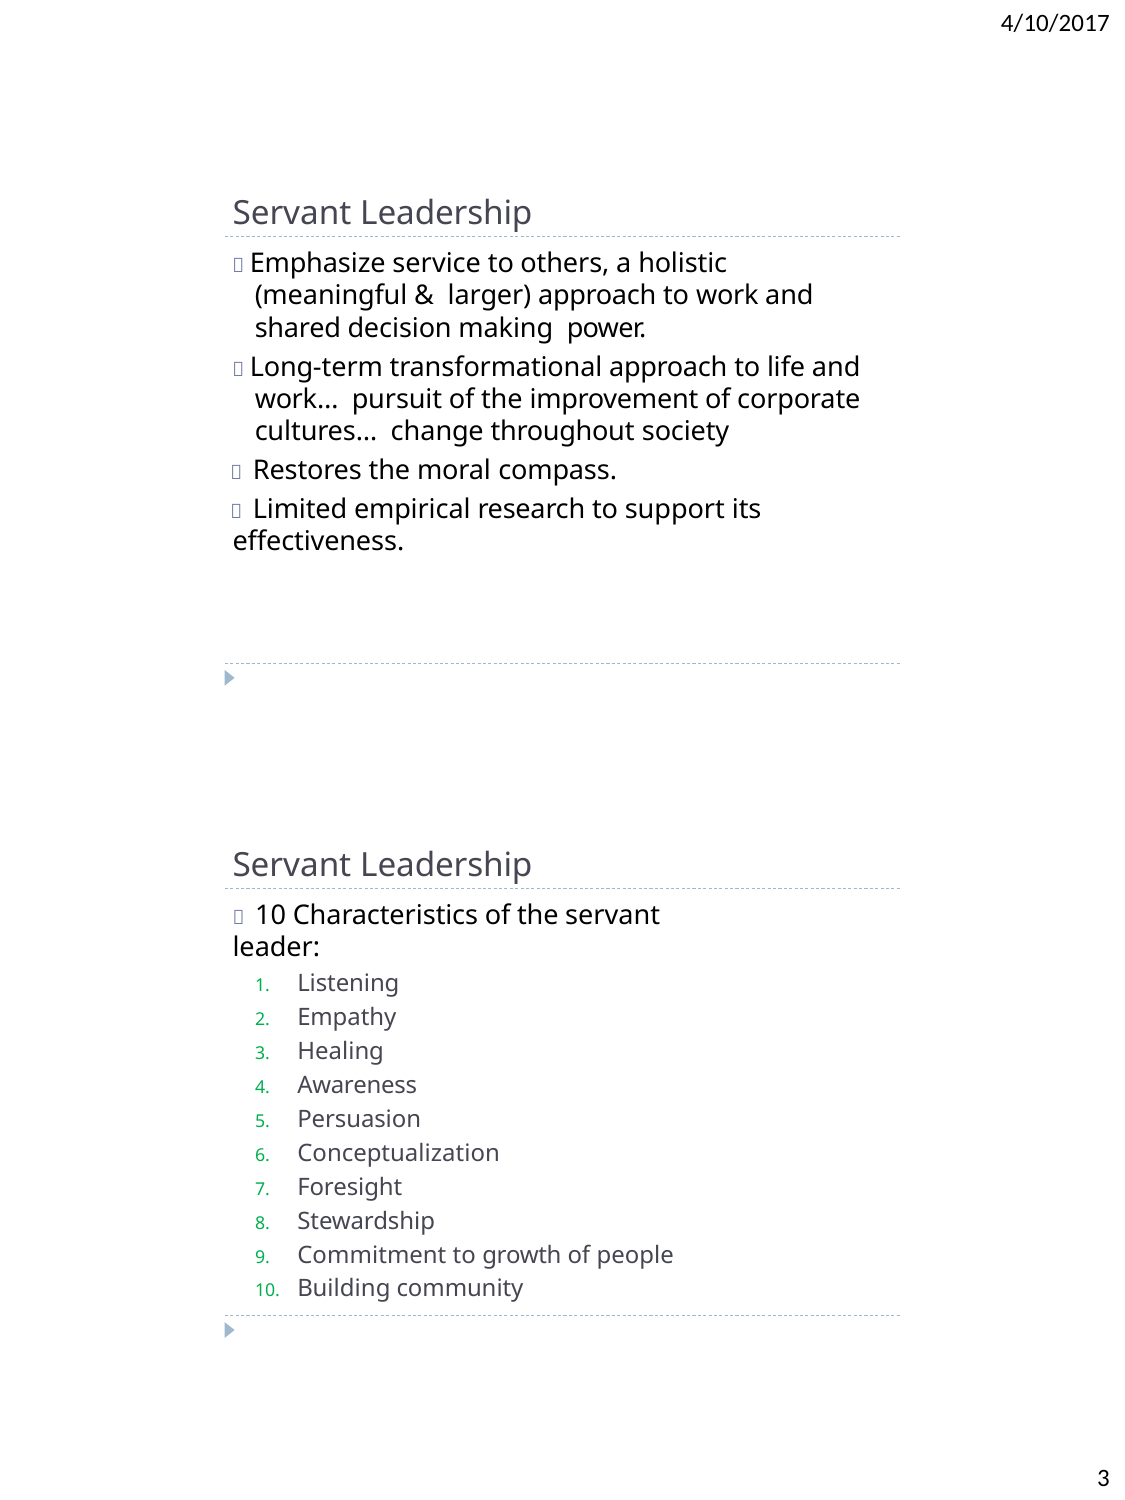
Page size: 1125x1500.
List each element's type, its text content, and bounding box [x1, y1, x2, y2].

text_box Servant Leadership  Emphasize service to others, a holistic (meaningful & larger) approach to work and shared decision making power.  Long-term transformational approach to life and work… pursuit of the improvement of corporate cultures… change throughout society  Restores the moral compass.  Limited empirical research to support its effectiveness. [230, 190, 879, 557]
text_box [224, 1322, 235, 1338]
slide_number 3 [1092, 1465, 1114, 1500]
text_box [224, 670, 235, 686]
text_box 4/10/2017 [998, 6, 1112, 37]
text_box Servant Leadership  10 Characteristics of the servant leader: Listening Empathy Healing Awareness Persuasion Conceptualization Foresight Stewardship Commitment to growth of people Building community [230, 843, 700, 1302]
